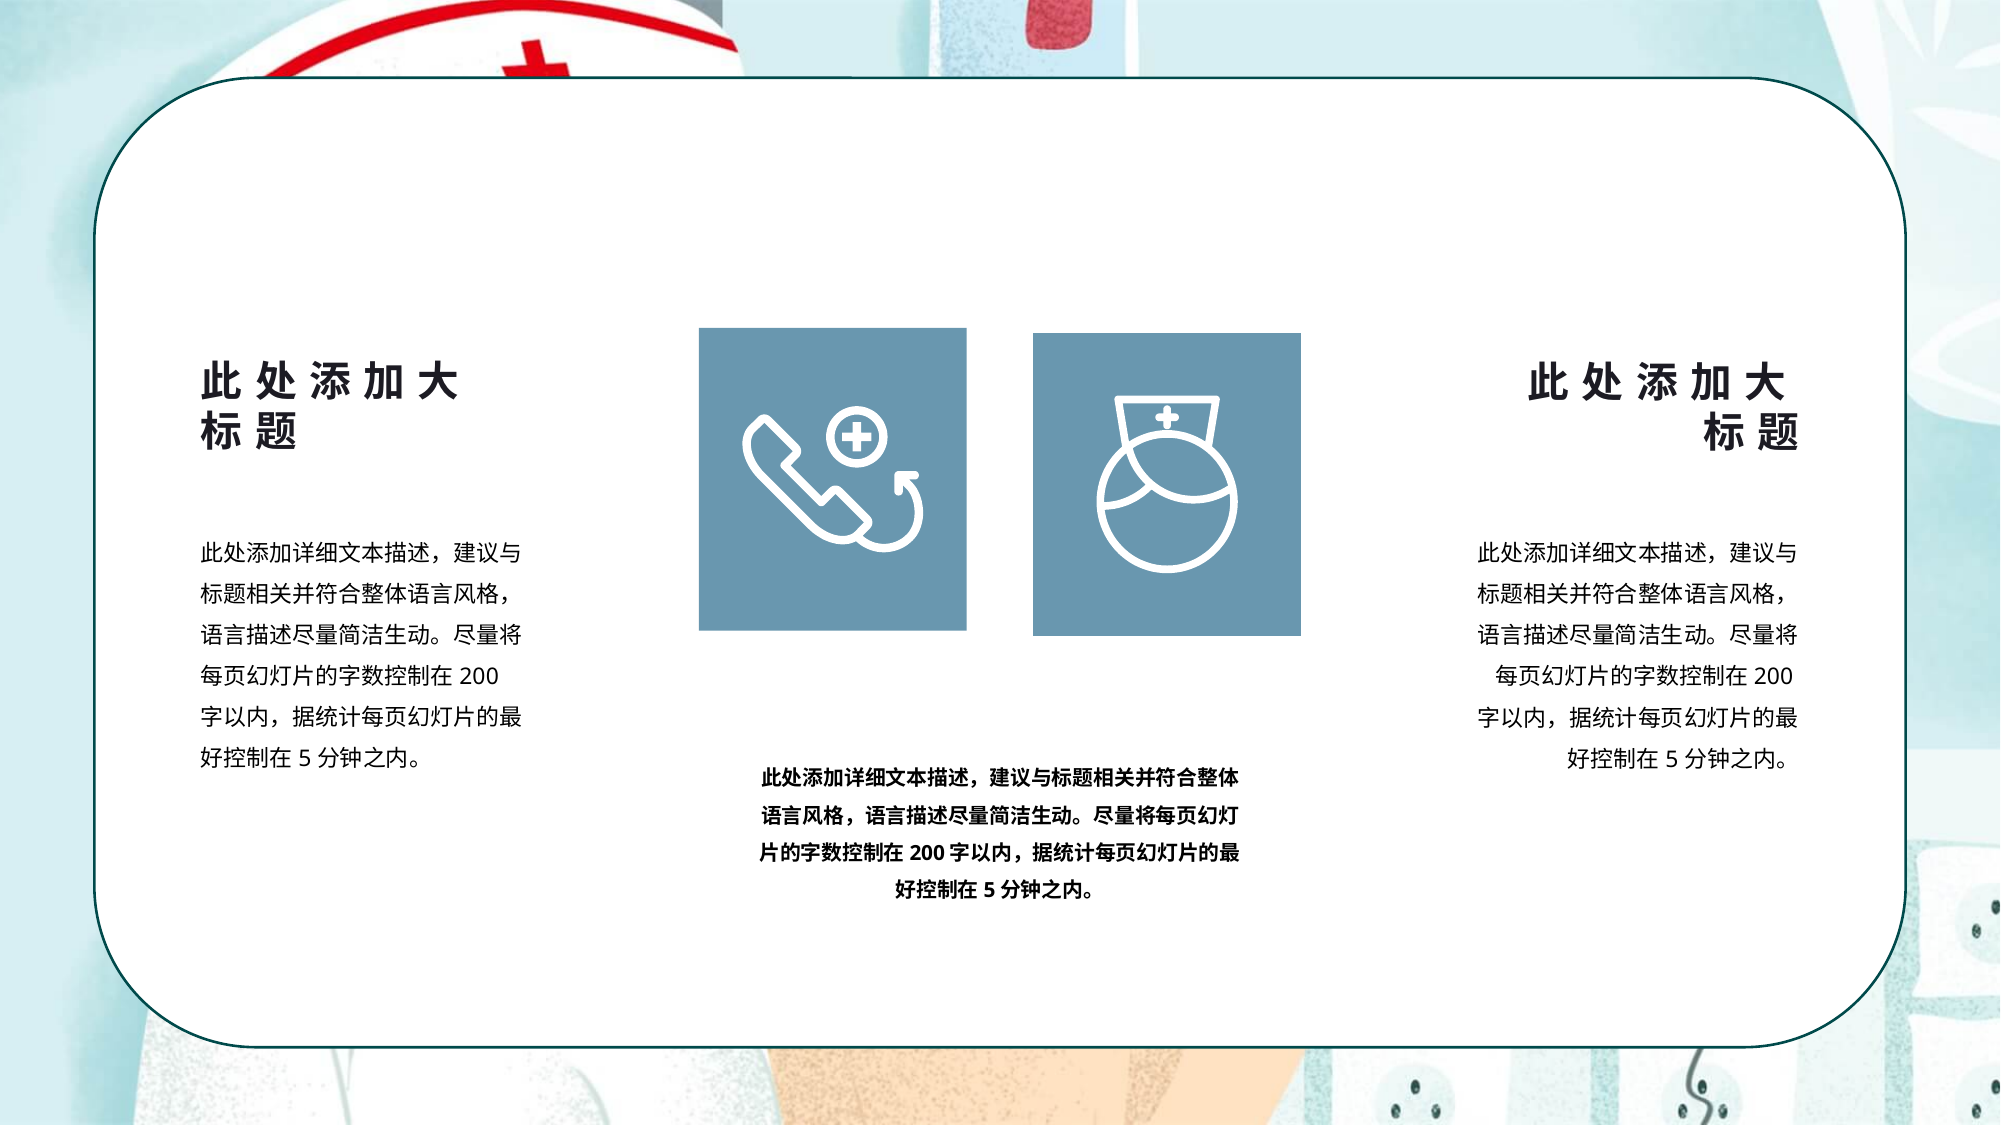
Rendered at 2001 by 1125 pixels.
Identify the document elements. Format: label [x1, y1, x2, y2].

text_box [186, 327, 1814, 912]
text_box [93, 76, 1907, 1049]
picture [0, 0, 2001, 1125]
